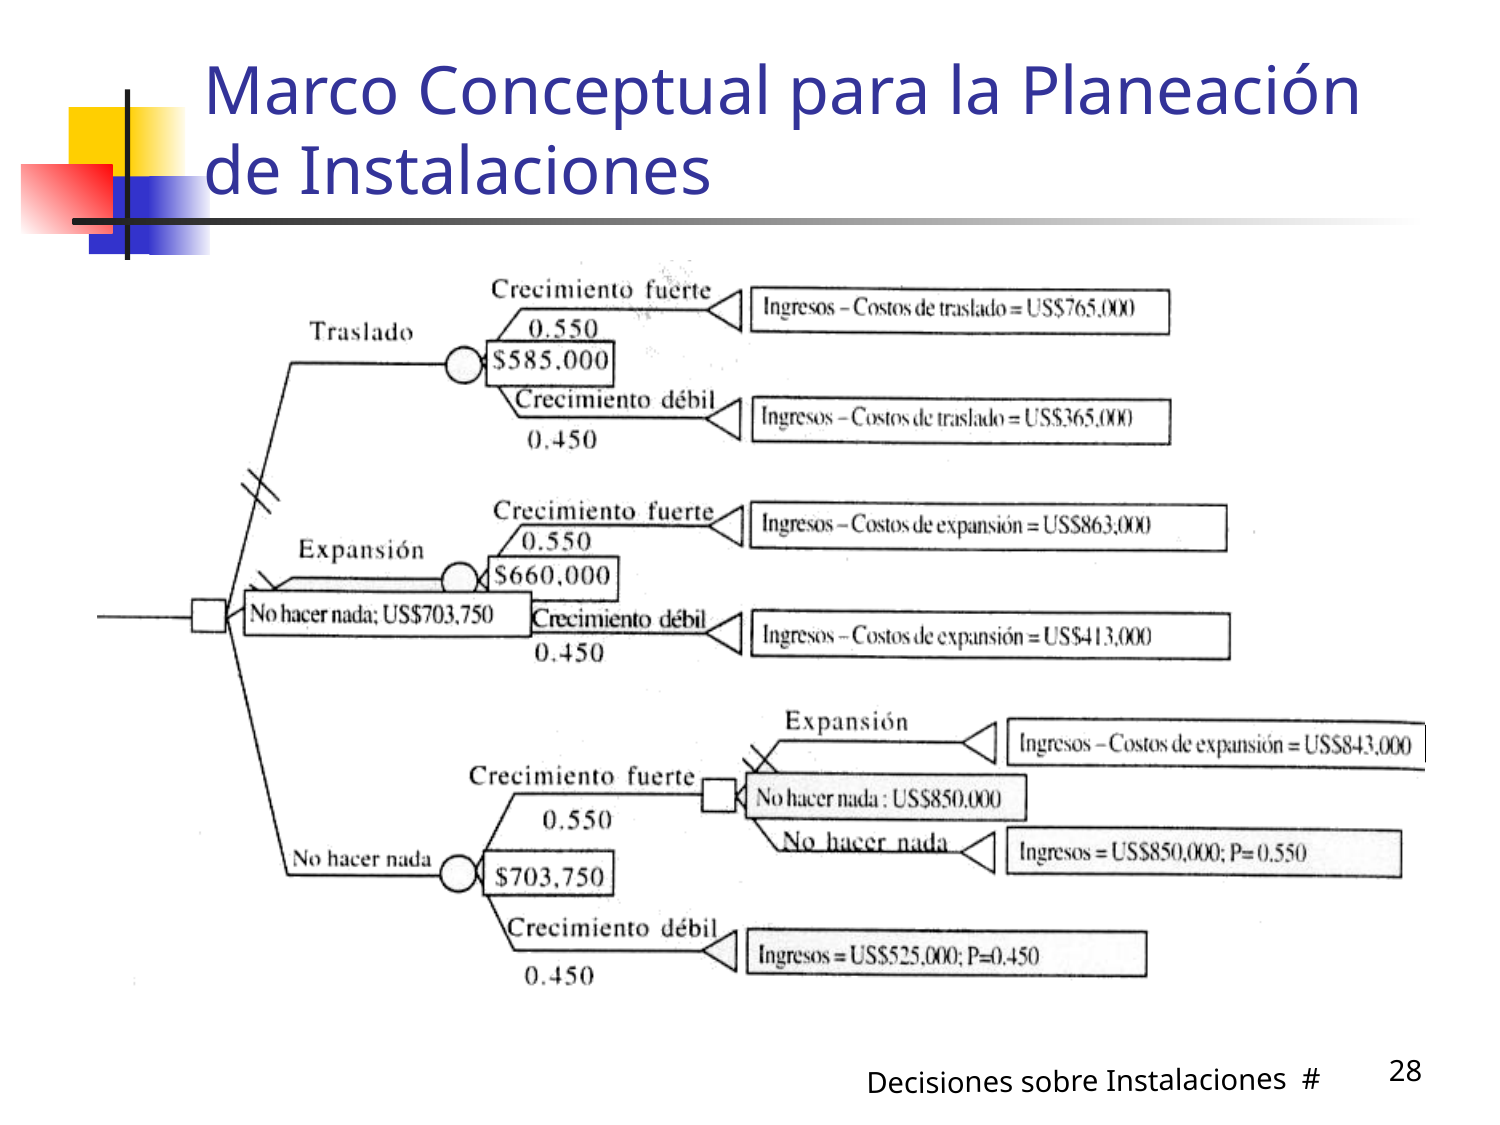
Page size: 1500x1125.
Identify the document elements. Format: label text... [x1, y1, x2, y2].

footer Decisiones sobre Instalaciones # [773, 1028, 1414, 1110]
slide_number 28 [1124, 1024, 1438, 1101]
picture [97, 259, 1425, 992]
title Marco Conceptual para la Planeación de Instalaciones [188, 27, 1468, 216]
